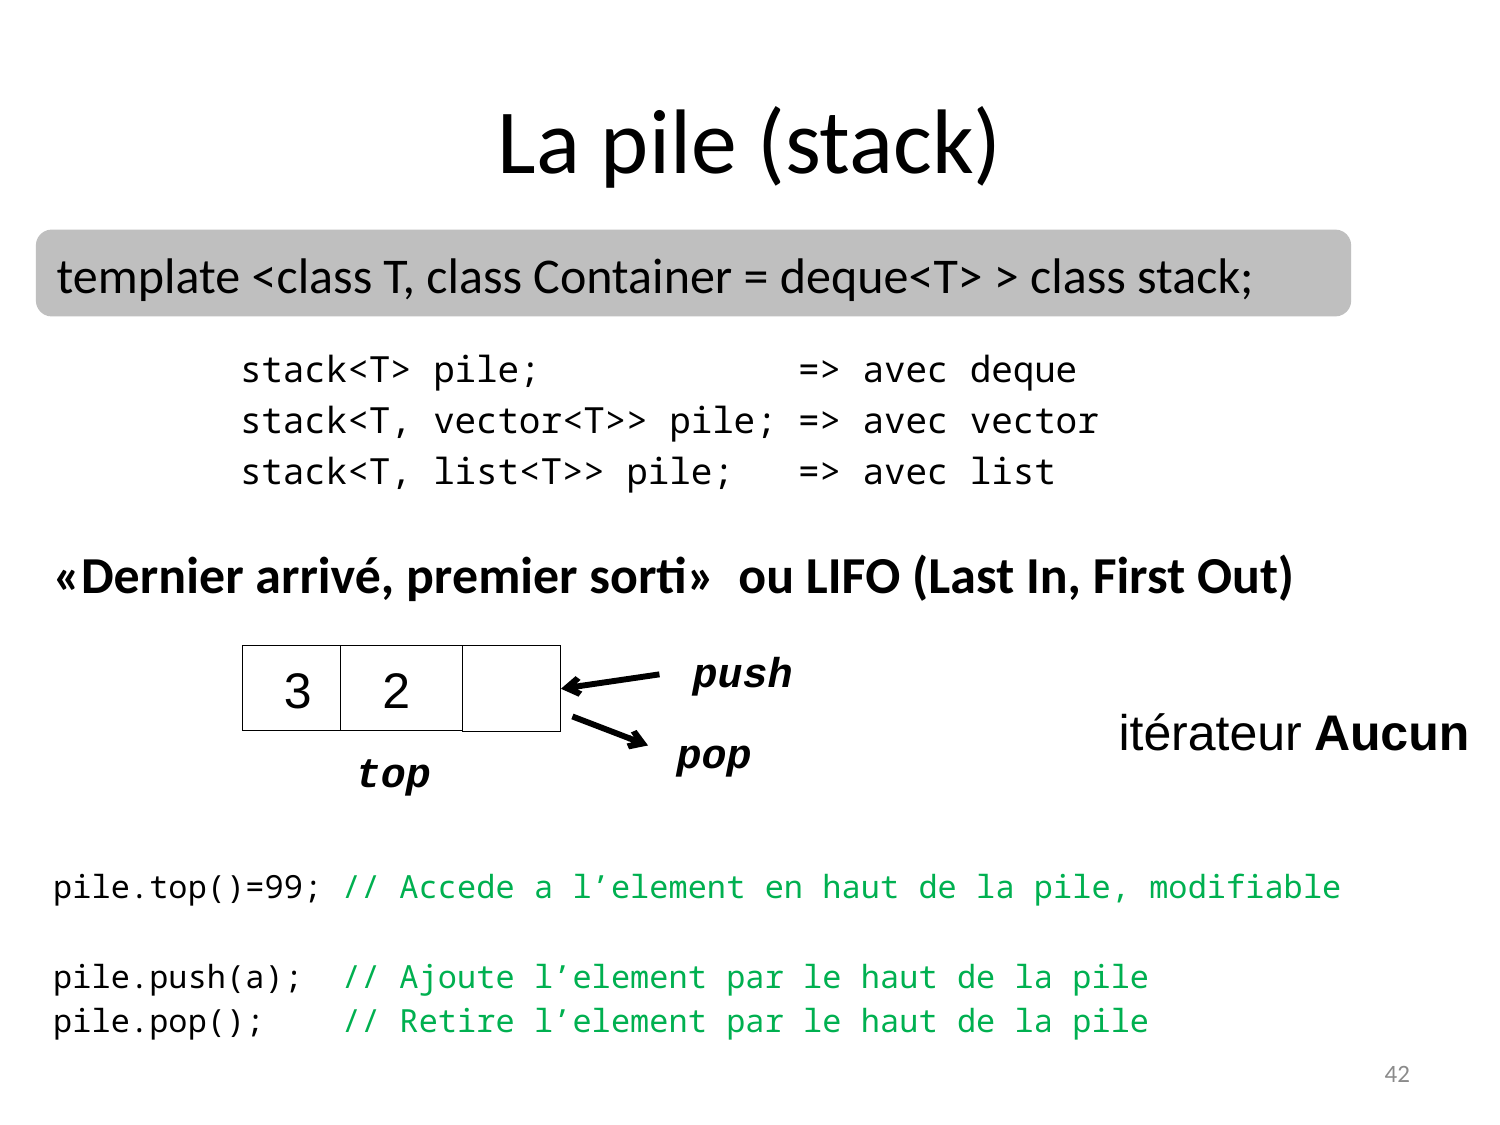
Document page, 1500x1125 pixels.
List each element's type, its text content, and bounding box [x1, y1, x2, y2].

title La pile (stack) [75, 42, 1425, 213]
text_box template <class T, class Container = deque<T> > class stack; [35, 229, 1352, 317]
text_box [241, 645, 809, 794]
slide_number 42 [1074, 1042, 1425, 1103]
text_box itérateur Aucun [1118, 700, 1470, 761]
list stack<T> pile; => avec deque stack<T, vector<T>> pile; => avec vector stack<T, list<T>> pile; => avec list «Dernier arrivé, premier sorti» ou LIFO (Last In, First Out) pile.top()=99; // Accede a l’element en haut de la pile, modifiable pile.push(a); // Ajoute l’element par le haut de la pile pile.pop(); // Retire l’element par le haut de la pile [38, 213, 1443, 1052]
